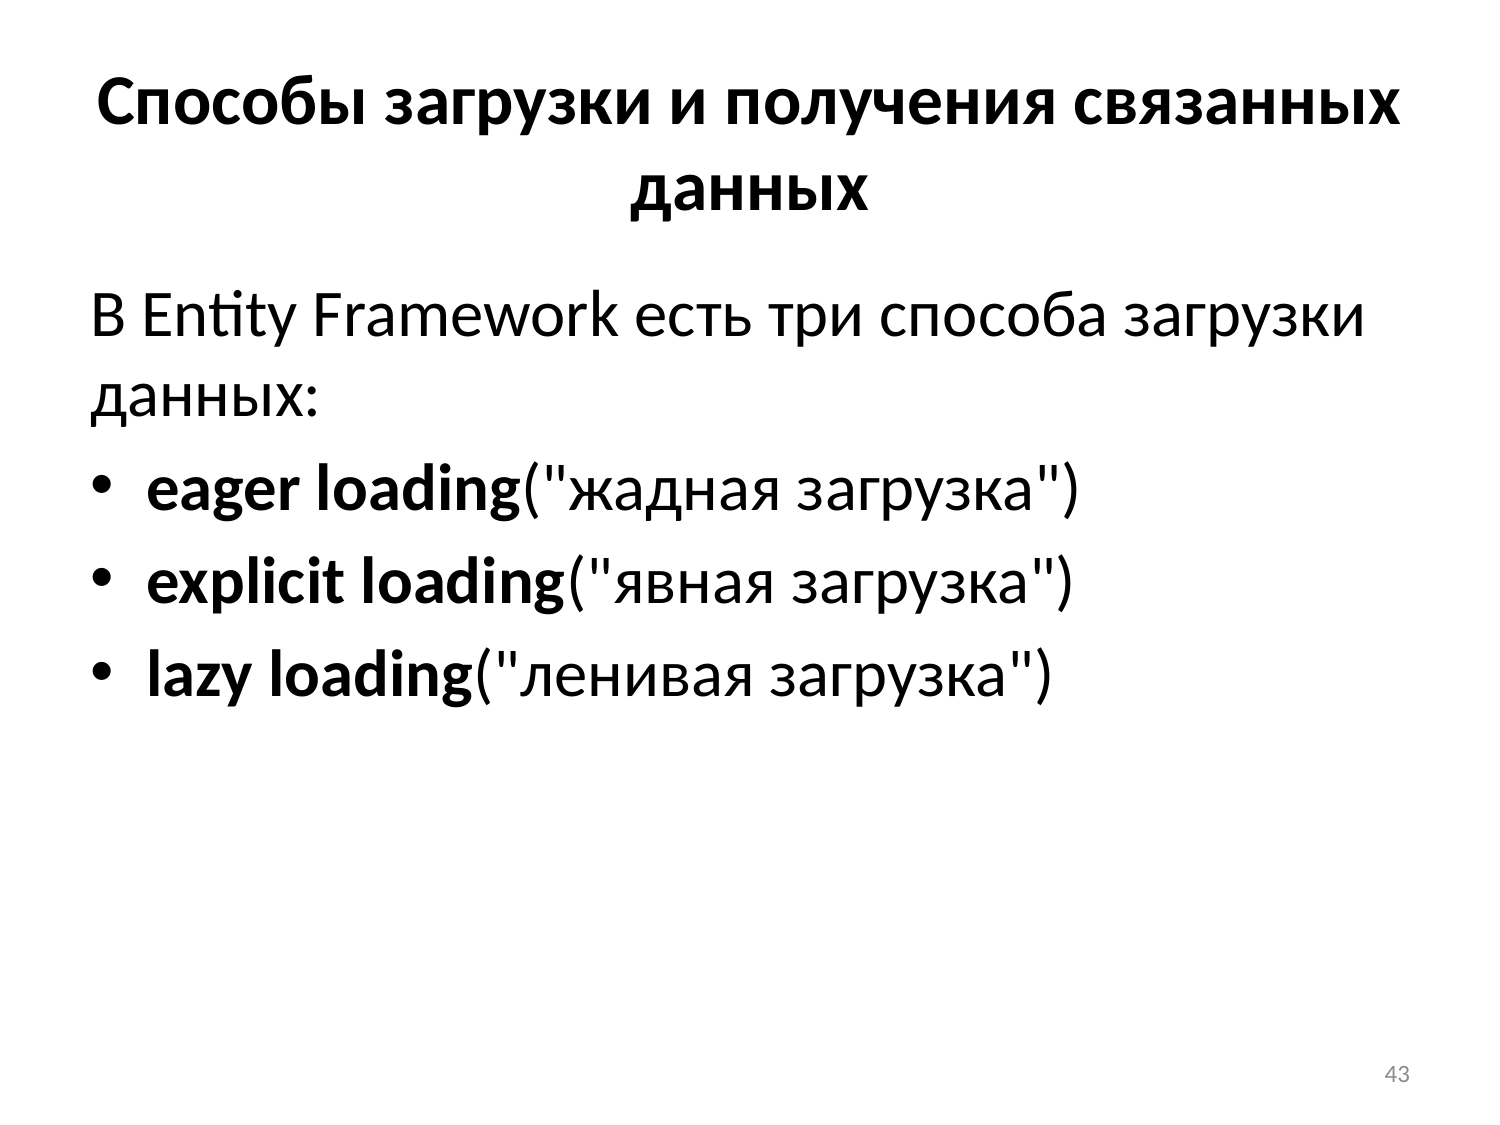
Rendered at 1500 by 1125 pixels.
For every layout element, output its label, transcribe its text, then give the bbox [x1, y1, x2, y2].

slide_number 43 [1074, 1042, 1425, 1103]
title Способы загрузки и получения связанных данных [75, 45, 1425, 233]
list В Entity Framework есть три способа загрузки данных: eager loading("жадная загрузка") explicit loading("явная загрузка") lazy loading("ленивая загрузка") [75, 262, 1425, 1005]
